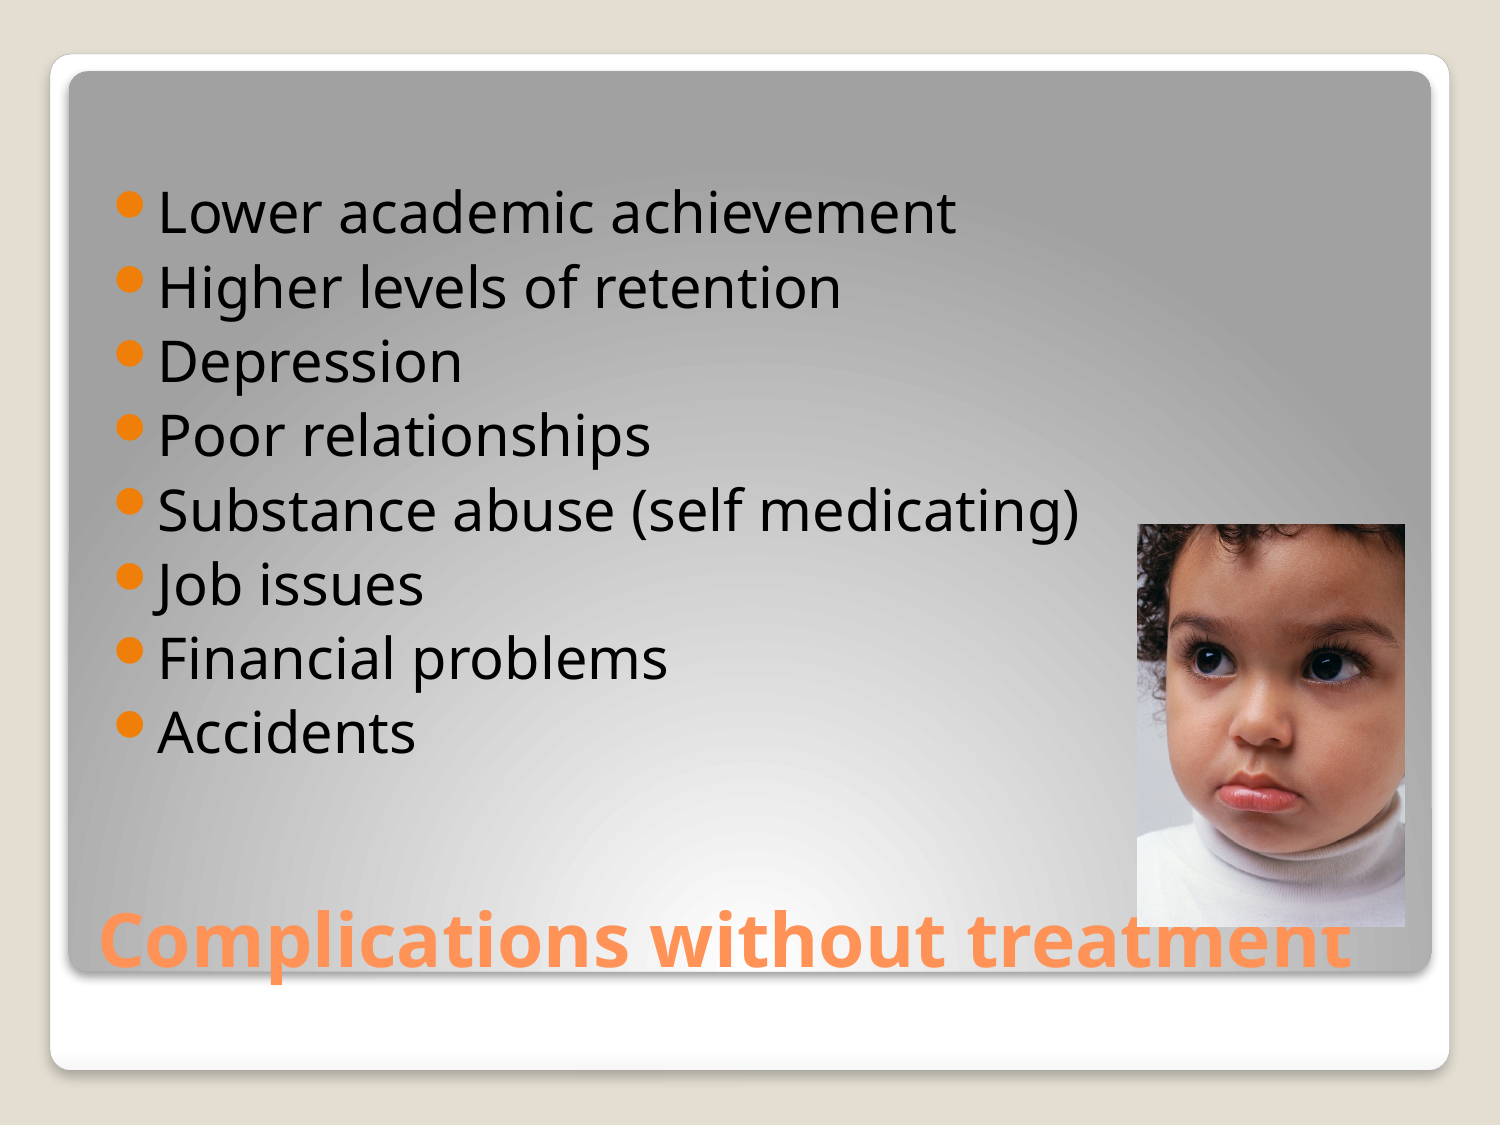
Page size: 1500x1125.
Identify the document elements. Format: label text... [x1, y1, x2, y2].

title Complications without treatment [82, 817, 1425, 990]
picture [1137, 524, 1405, 927]
list Lower academic achievement Higher levels of retention Depression Poor relationships Substance abuse (self medicating) Job issues Financial problems Accidents [82, 86, 1425, 774]
